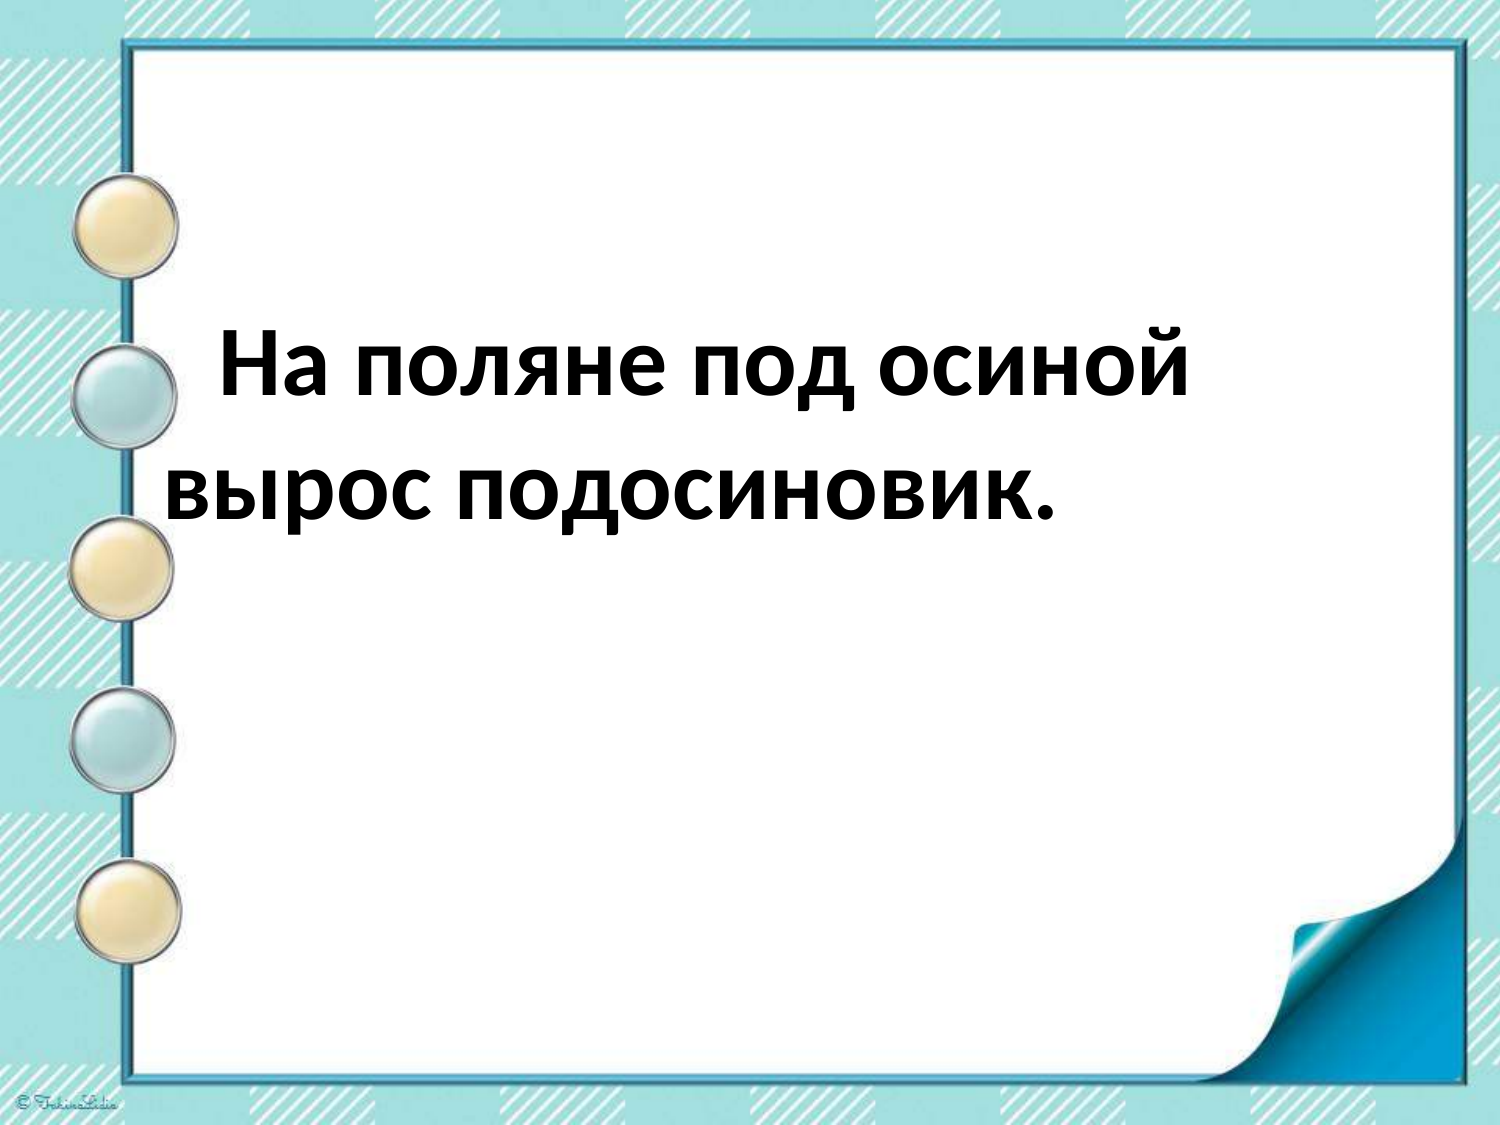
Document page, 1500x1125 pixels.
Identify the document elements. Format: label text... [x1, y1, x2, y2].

picture [0, 0, 1500, 1125]
list На поляне под осиной вырос подосиновик. [147, 262, 1447, 1005]
